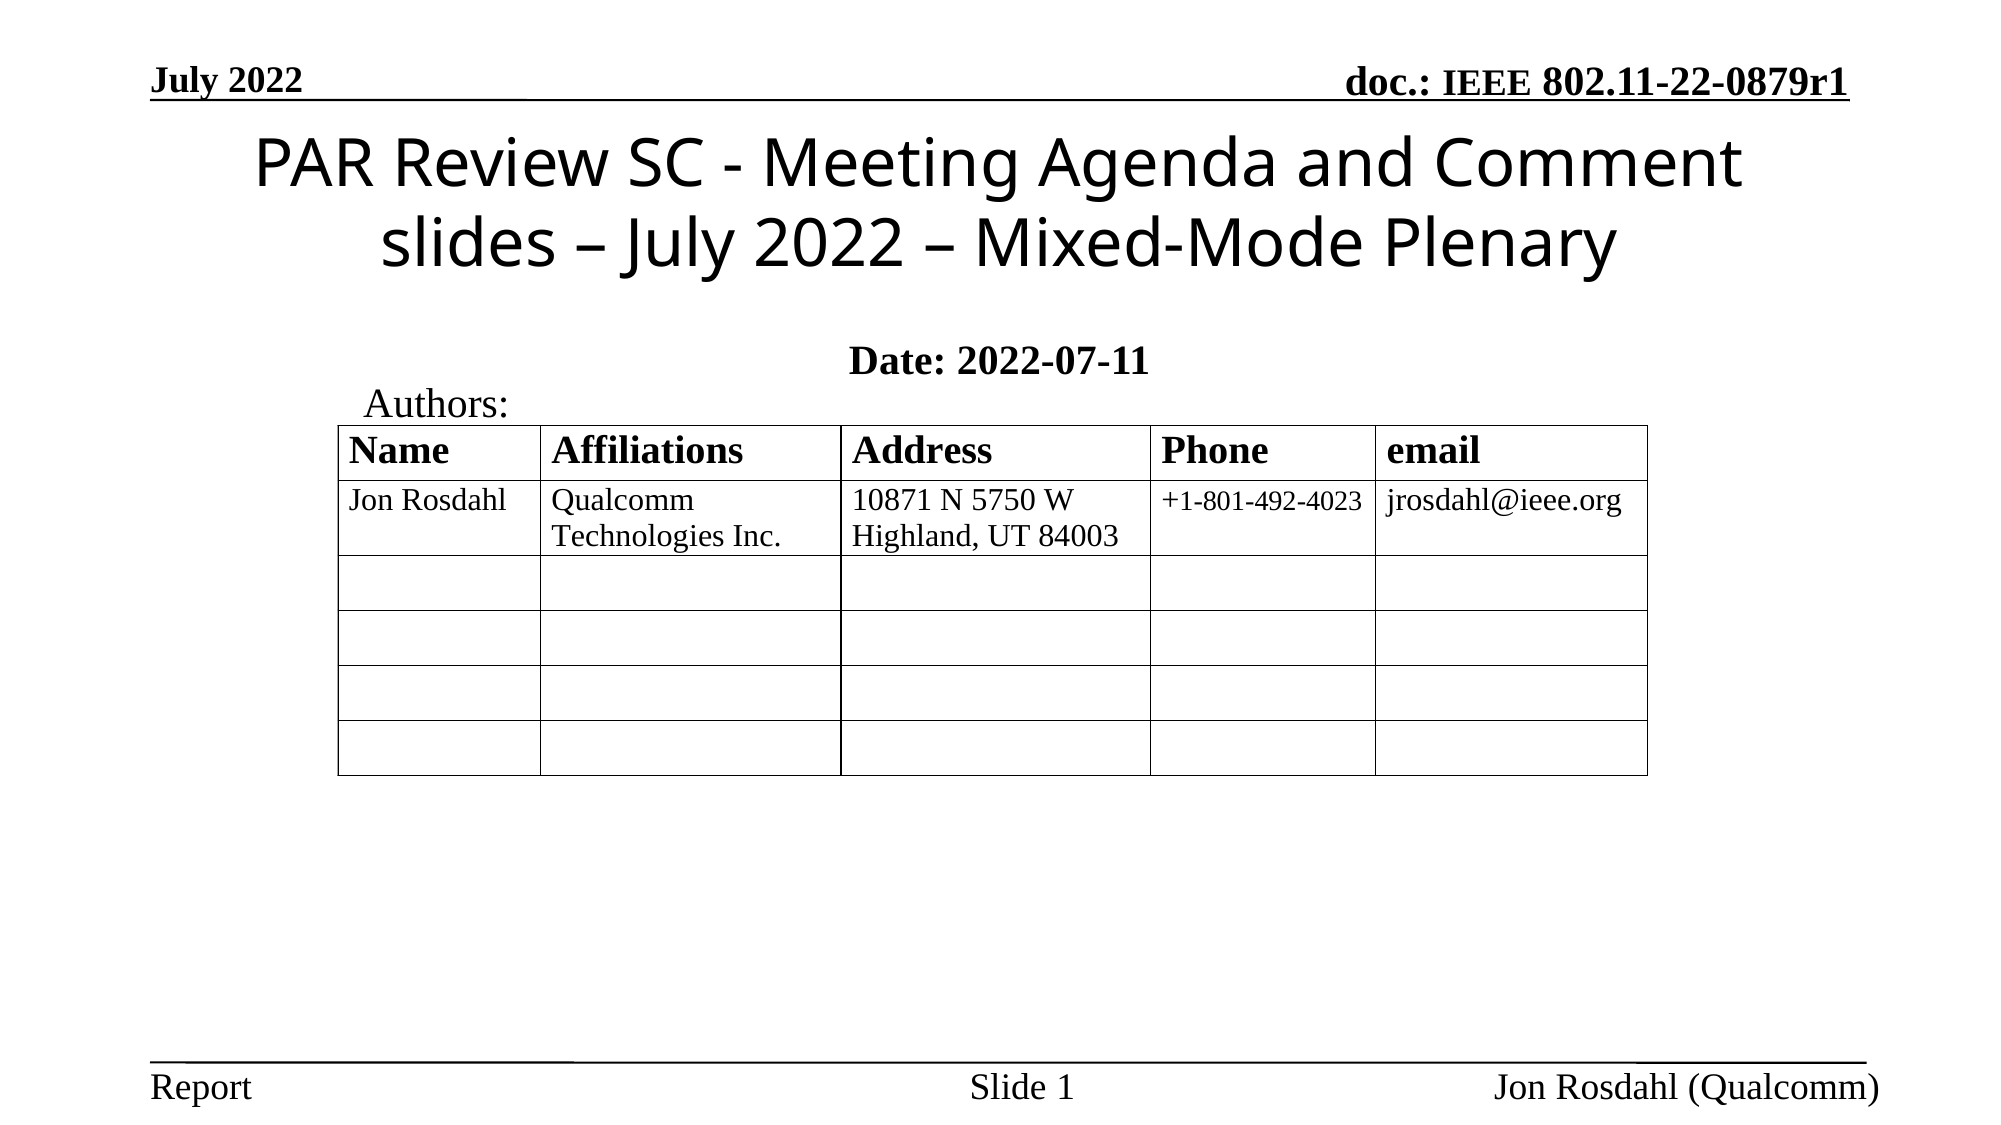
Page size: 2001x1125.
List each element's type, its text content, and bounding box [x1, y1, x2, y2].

list Date: 2022-07-11 [149, 324, 1850, 1000]
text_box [337, 424, 1651, 823]
title PAR Review SC - Meeting Agenda and Comment slides – July 2022 – Mixed-Mode Plenary [149, 112, 1850, 288]
footer Jon Rosdahl (Qualcomm) [1436, 1061, 1881, 1108]
slide_number Slide 1 [950, 1061, 1095, 1125]
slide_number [149, 49, 431, 100]
text_box Authors: [348, 368, 586, 423]
